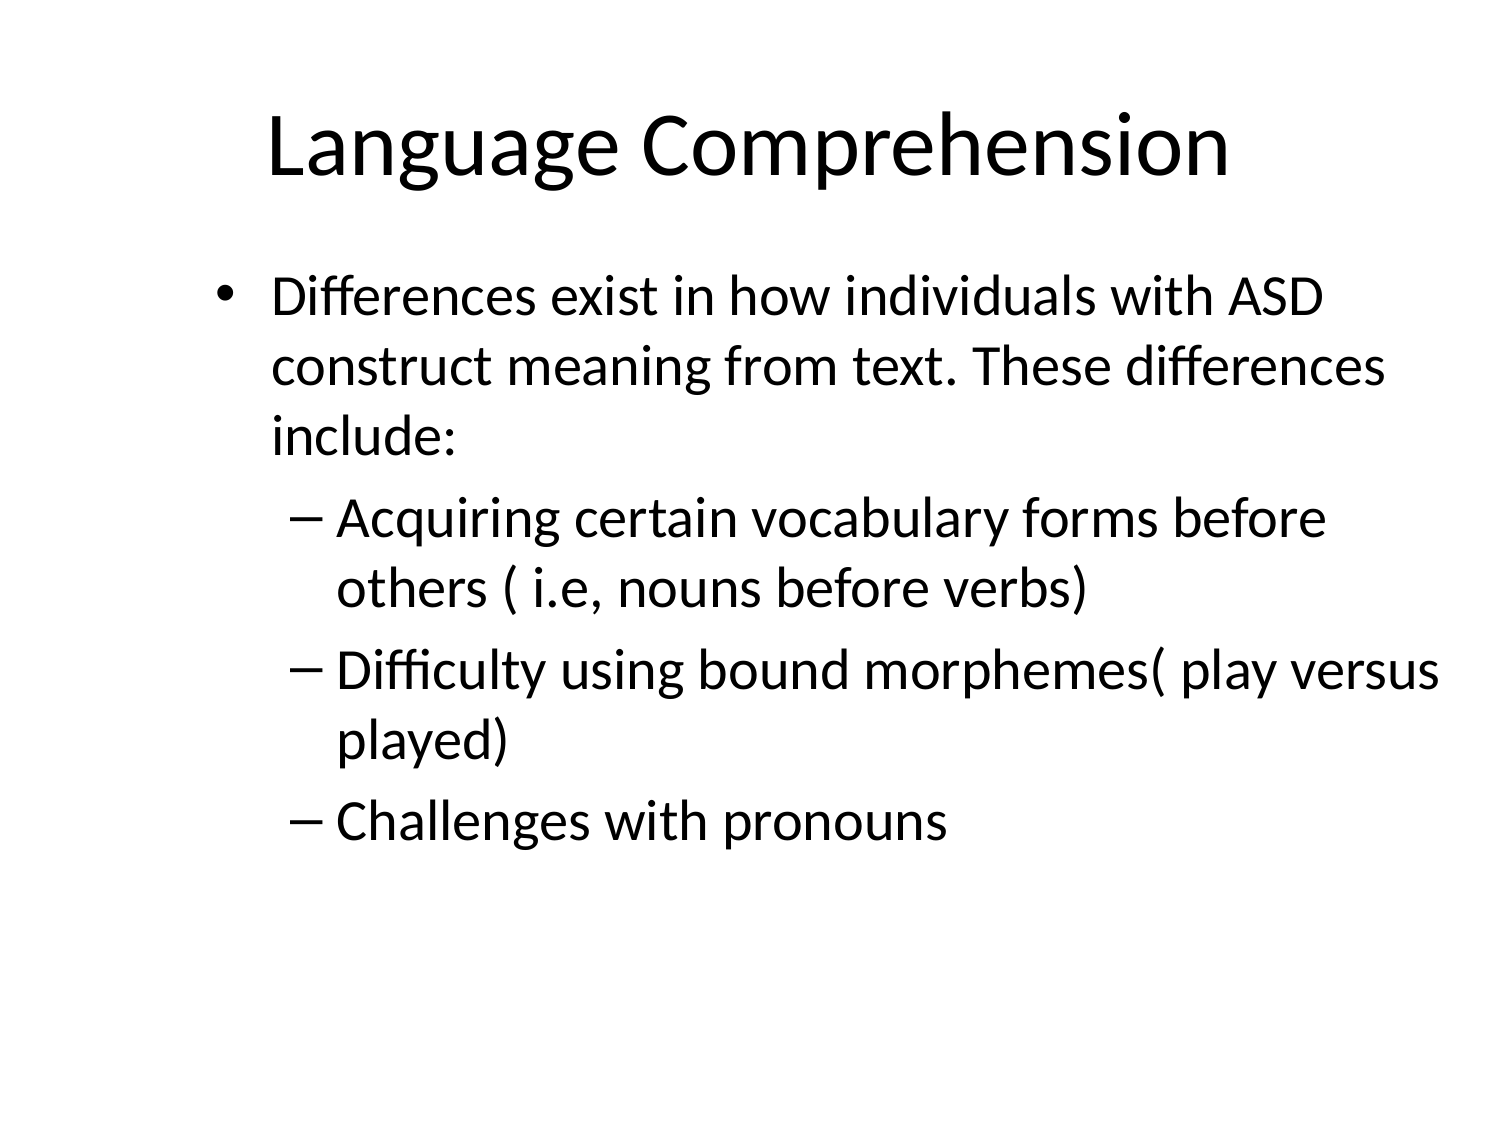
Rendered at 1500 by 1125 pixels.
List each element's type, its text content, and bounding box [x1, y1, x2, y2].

title Language Comprehension [75, 45, 1425, 233]
list Differences exist in how individuals with ASD construct meaning from text. These differences include: Acquiring certain vocabulary forms before others ( i.e, nouns before verbs) Difficulty using bound morphemes( play versus played) Challenges with pronouns [200, 249, 1500, 1100]
